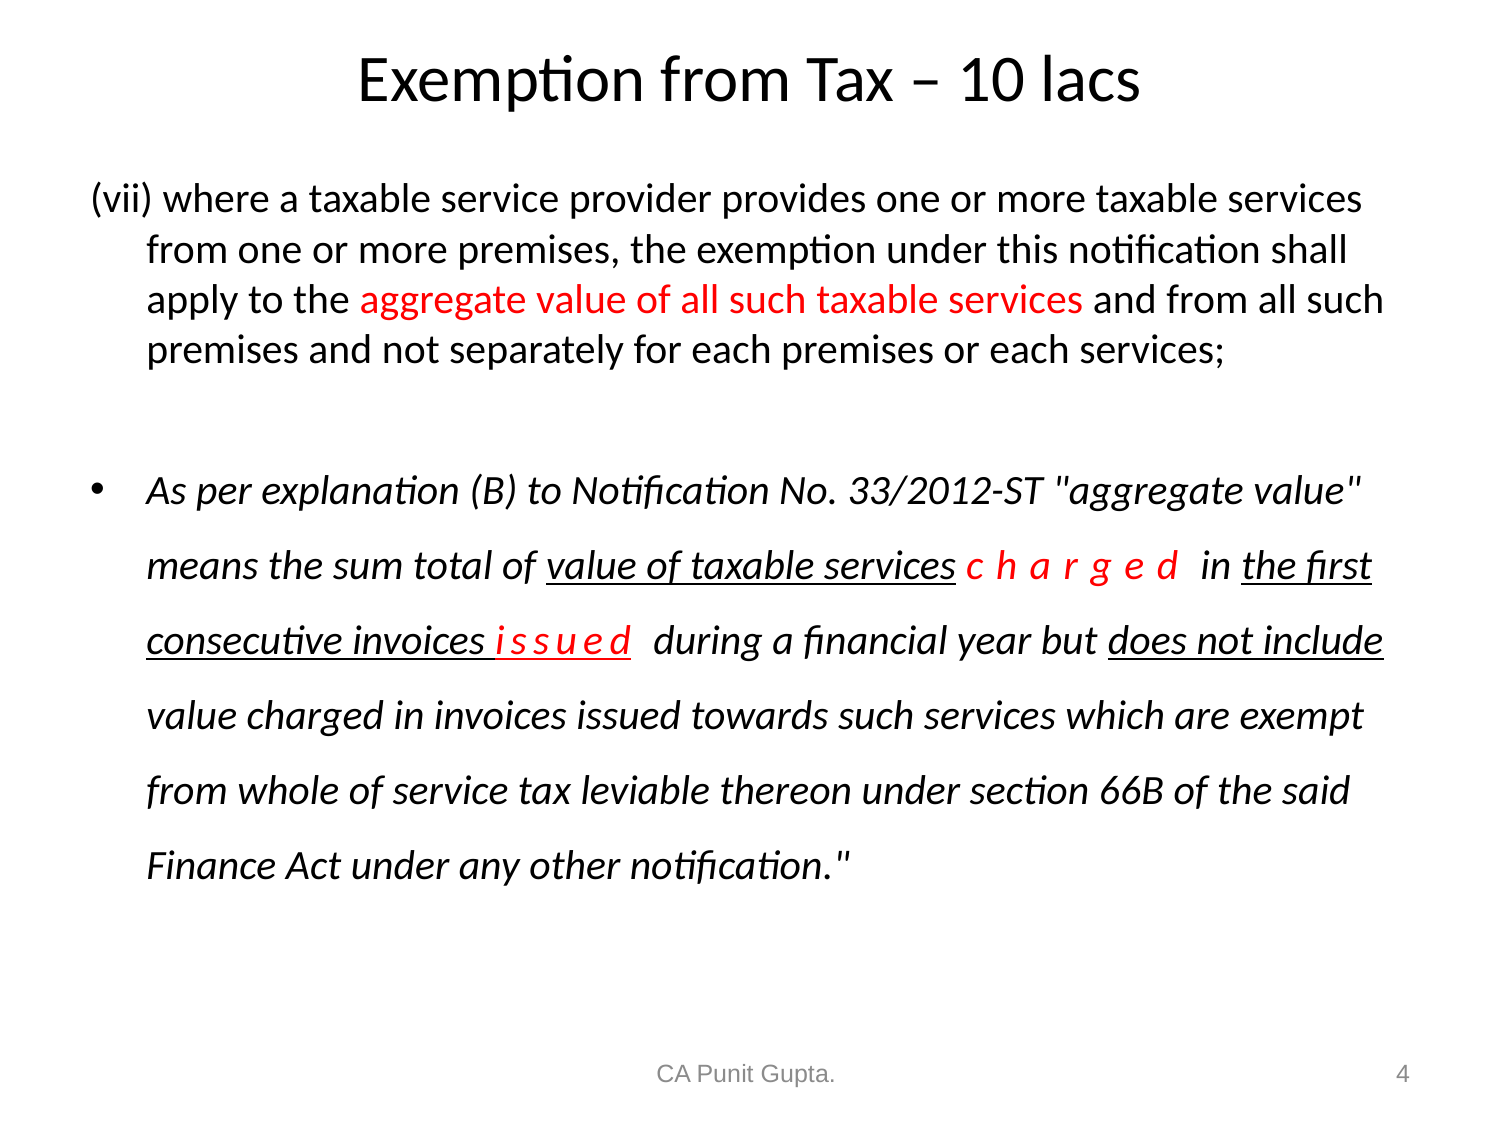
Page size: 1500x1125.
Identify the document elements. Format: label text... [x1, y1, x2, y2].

list (vii) where a taxable service provider provides one or more taxable services from one or more premises, the exemption under this notification shall apply to the aggregate value of all such taxable services and from all such premises and not separately for each premises or each services; As per explanation (B) to Notification No. 33/2012-ST "aggregate value" means the sum total of value of taxable services charged in the first consecutive invoices issued during a financial year but does not include value charged in invoices issued towards such services which are exempt from whole of service tax leviable thereon under section 66B of the said Finance Act under any other notification." [75, 105, 1425, 1055]
slide_number 4 [1074, 1042, 1425, 1103]
title Exemption from Tax – 10 lacs [75, 45, 1425, 105]
footer CA Punit Gupta. [512, 1042, 988, 1103]
